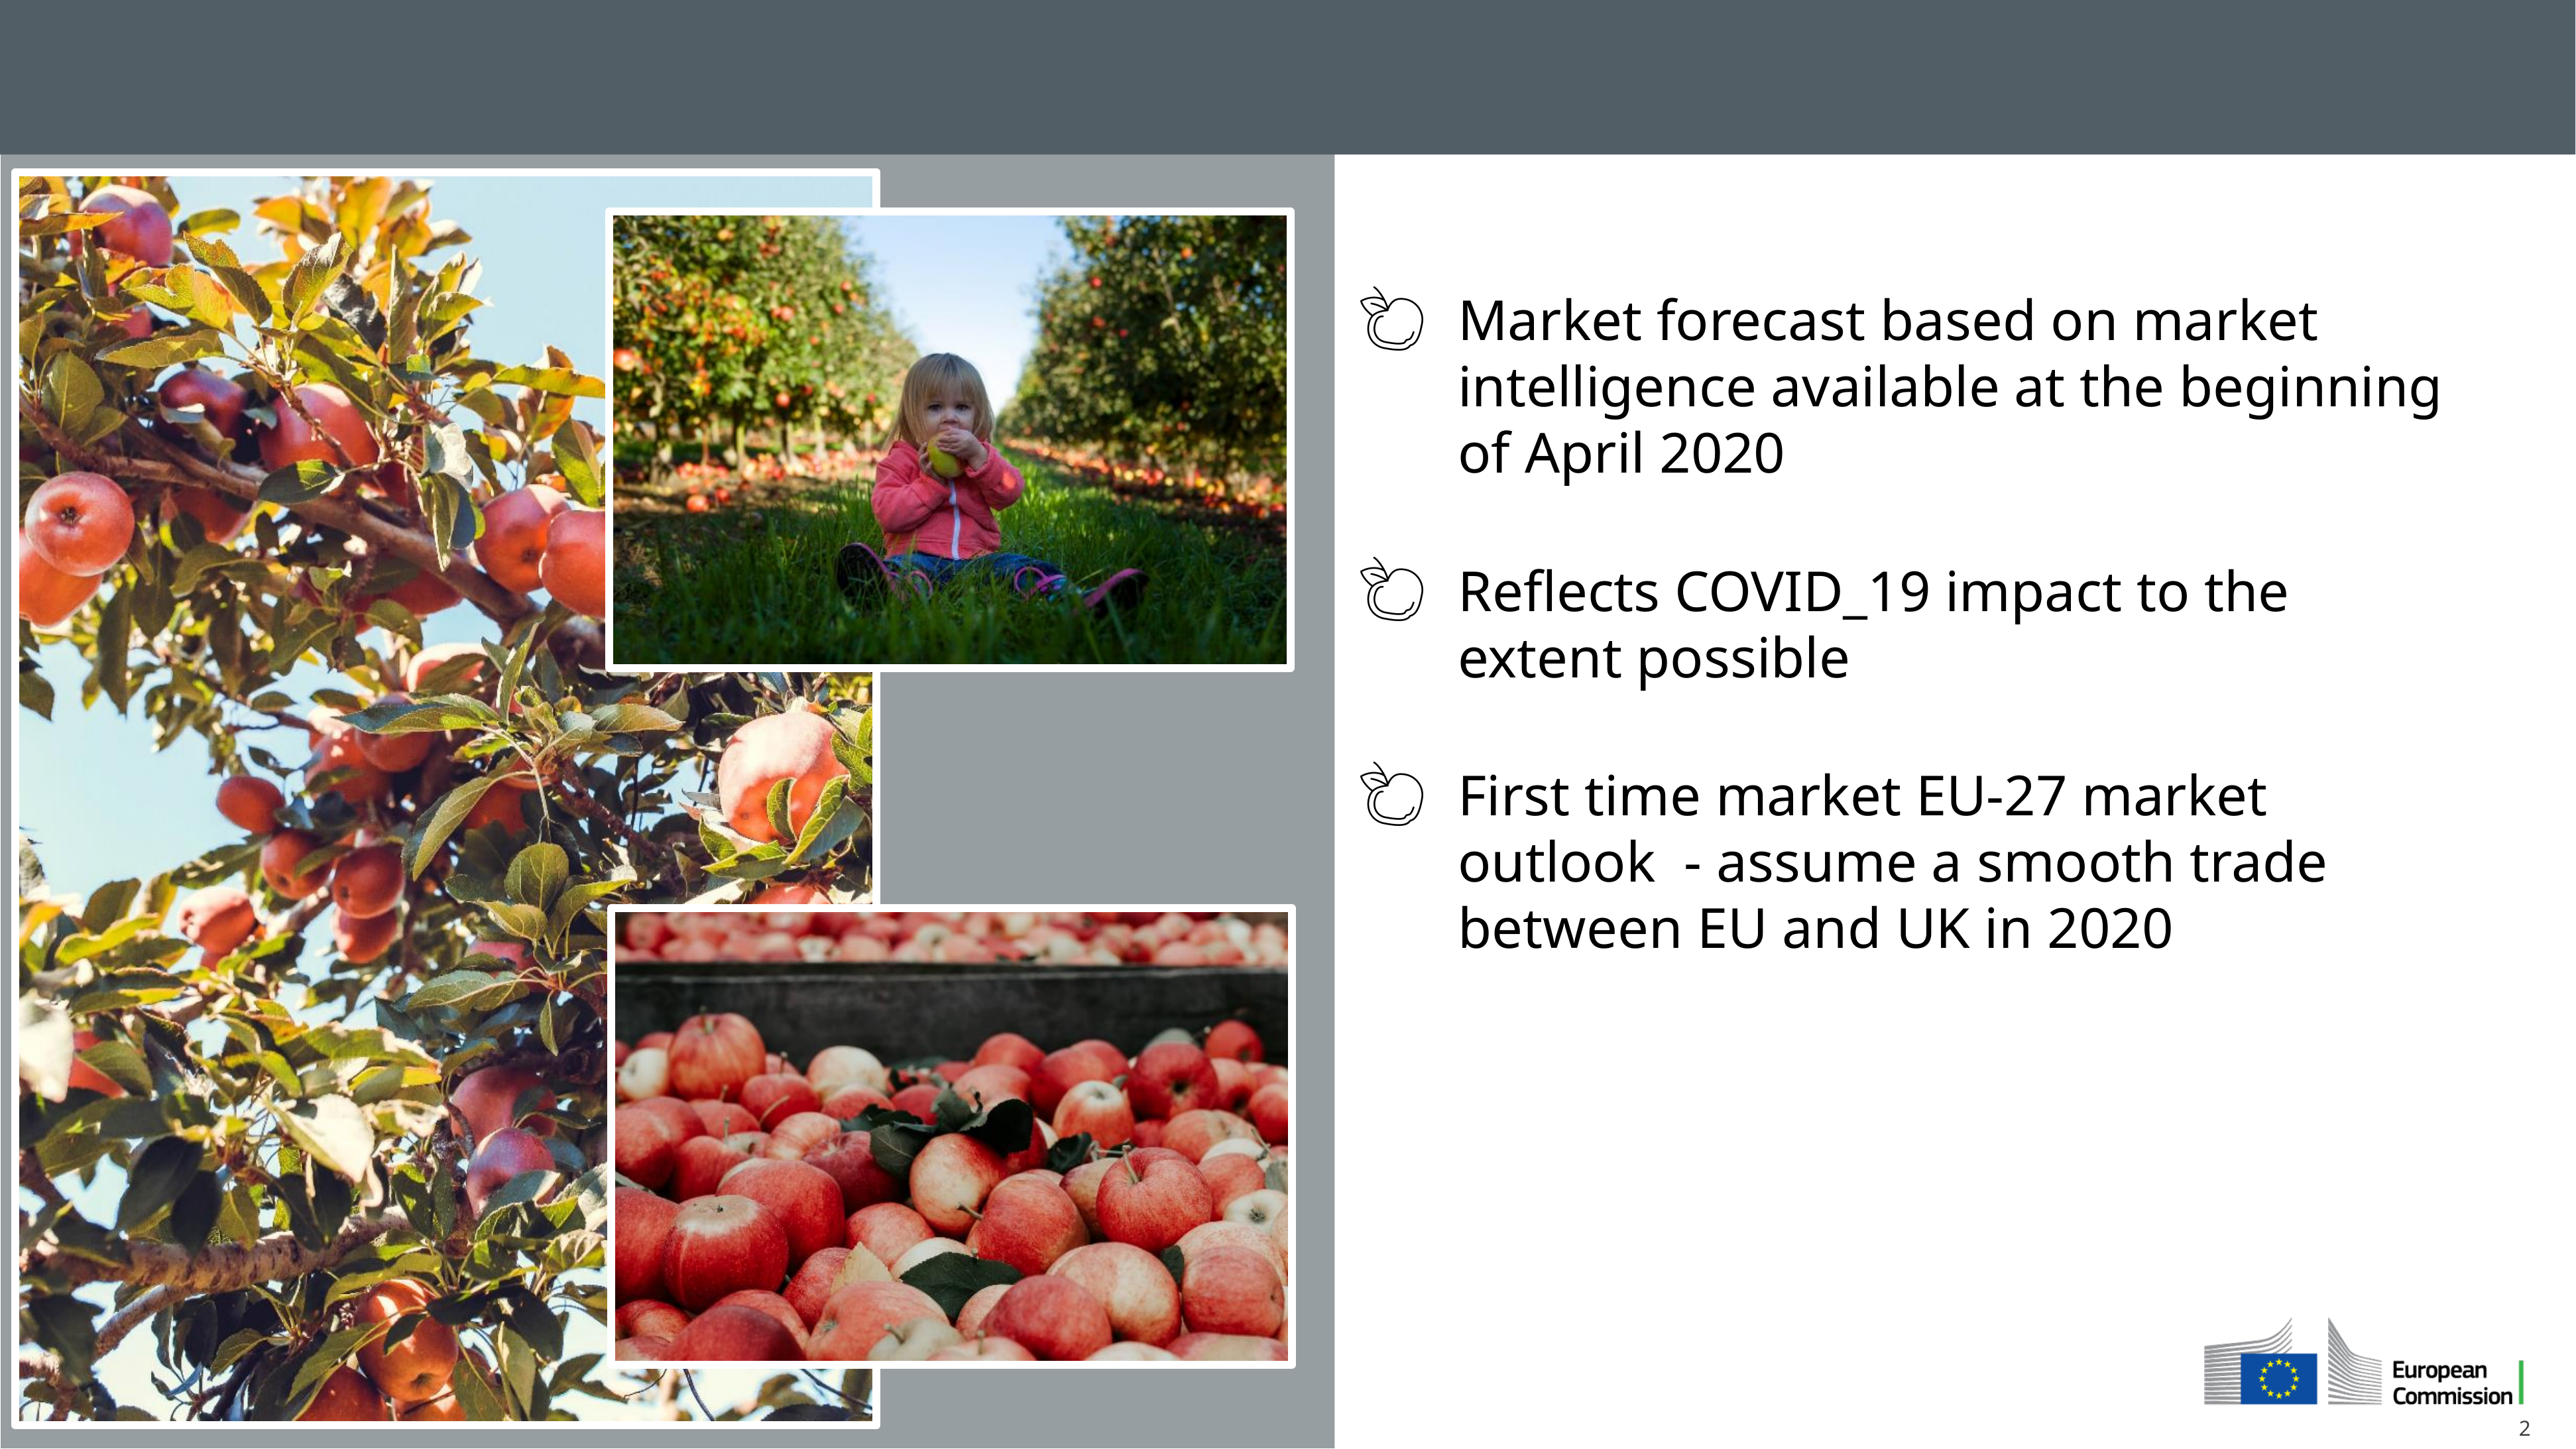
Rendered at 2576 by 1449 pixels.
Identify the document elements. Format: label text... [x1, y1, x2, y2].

list Market forecast based on market intelligence available at the beginning of April 2020 Reflects COVID_19 impact to the extent possible First time market EU-27 market outlook - assume a smooth trade between EU and UK in 2020 . [1311, 215, 2471, 1092]
picture [1360, 557, 1425, 621]
picture [19, 176, 1289, 1422]
picture [1360, 762, 1425, 826]
picture [2168, 1291, 2561, 1448]
list [0, 0, 2576, 155]
picture [1360, 286, 1425, 351]
